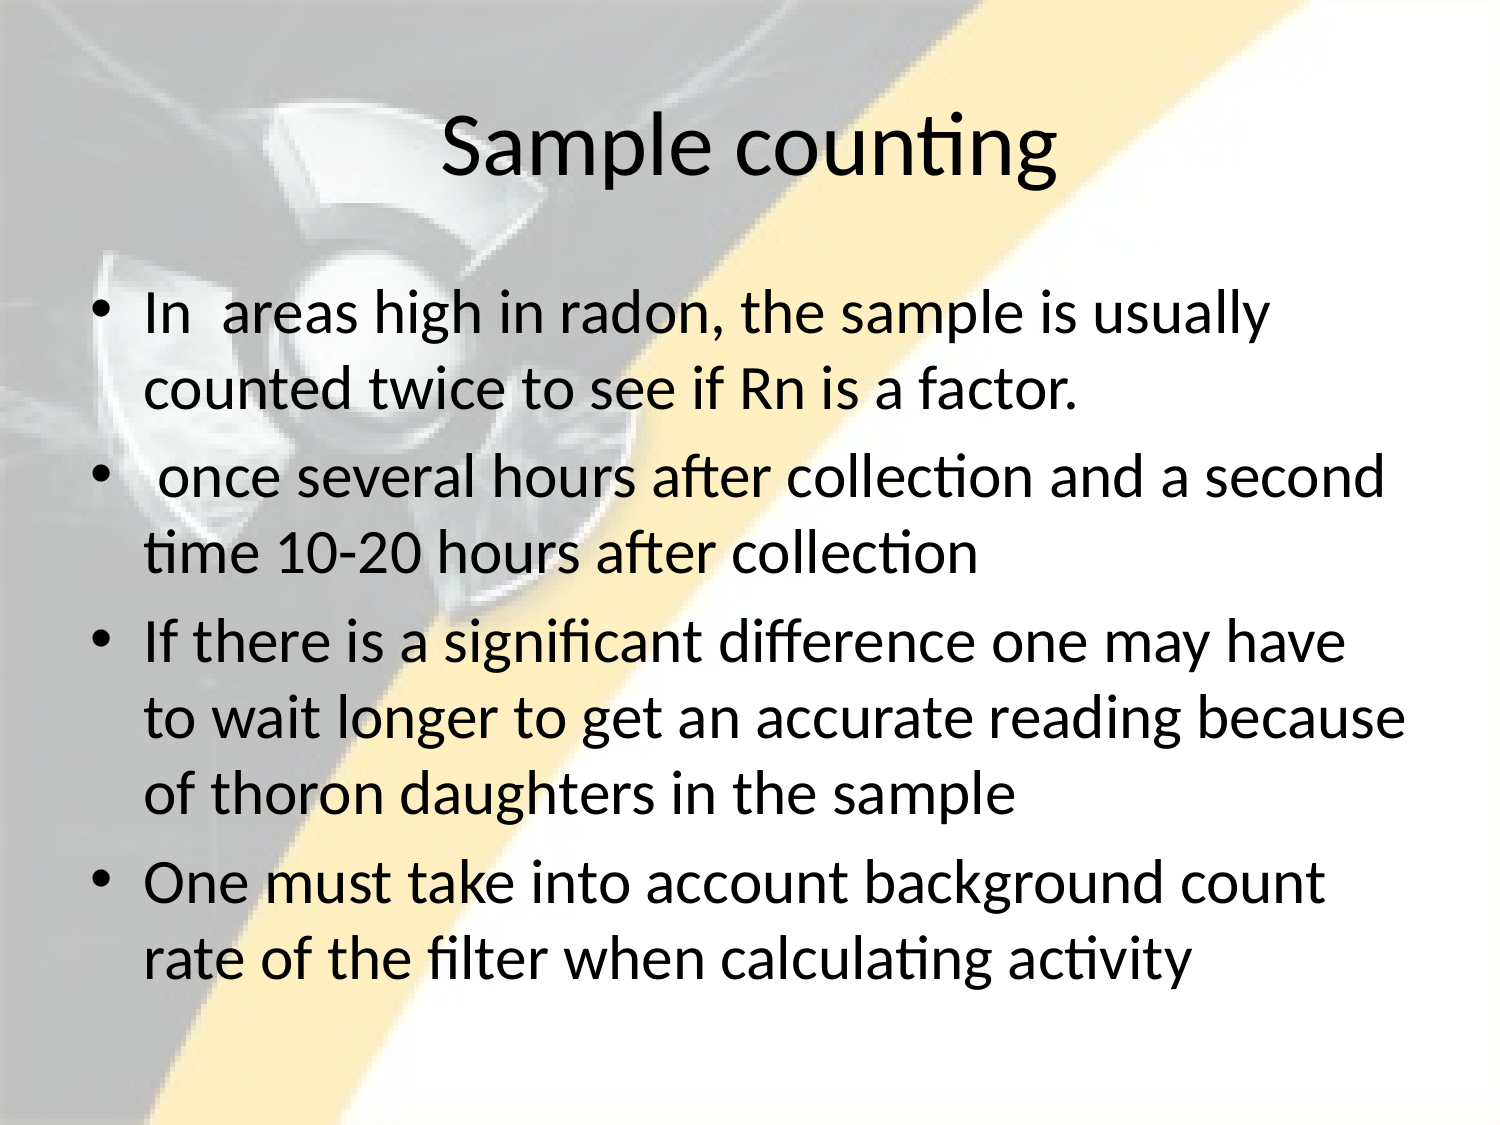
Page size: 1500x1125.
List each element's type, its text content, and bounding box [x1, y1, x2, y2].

list In areas high in radon, the sample is usually counted twice to see if Rn is a factor. once several hours after collection and a second time 10-20 hours after collection If there is a significant difference one may have to wait longer to get an accurate reading because of thoron daughters in the sample One must take into account background count rate of the filter when calculating activity [75, 262, 1425, 1005]
title Sample counting [75, 45, 1425, 233]
